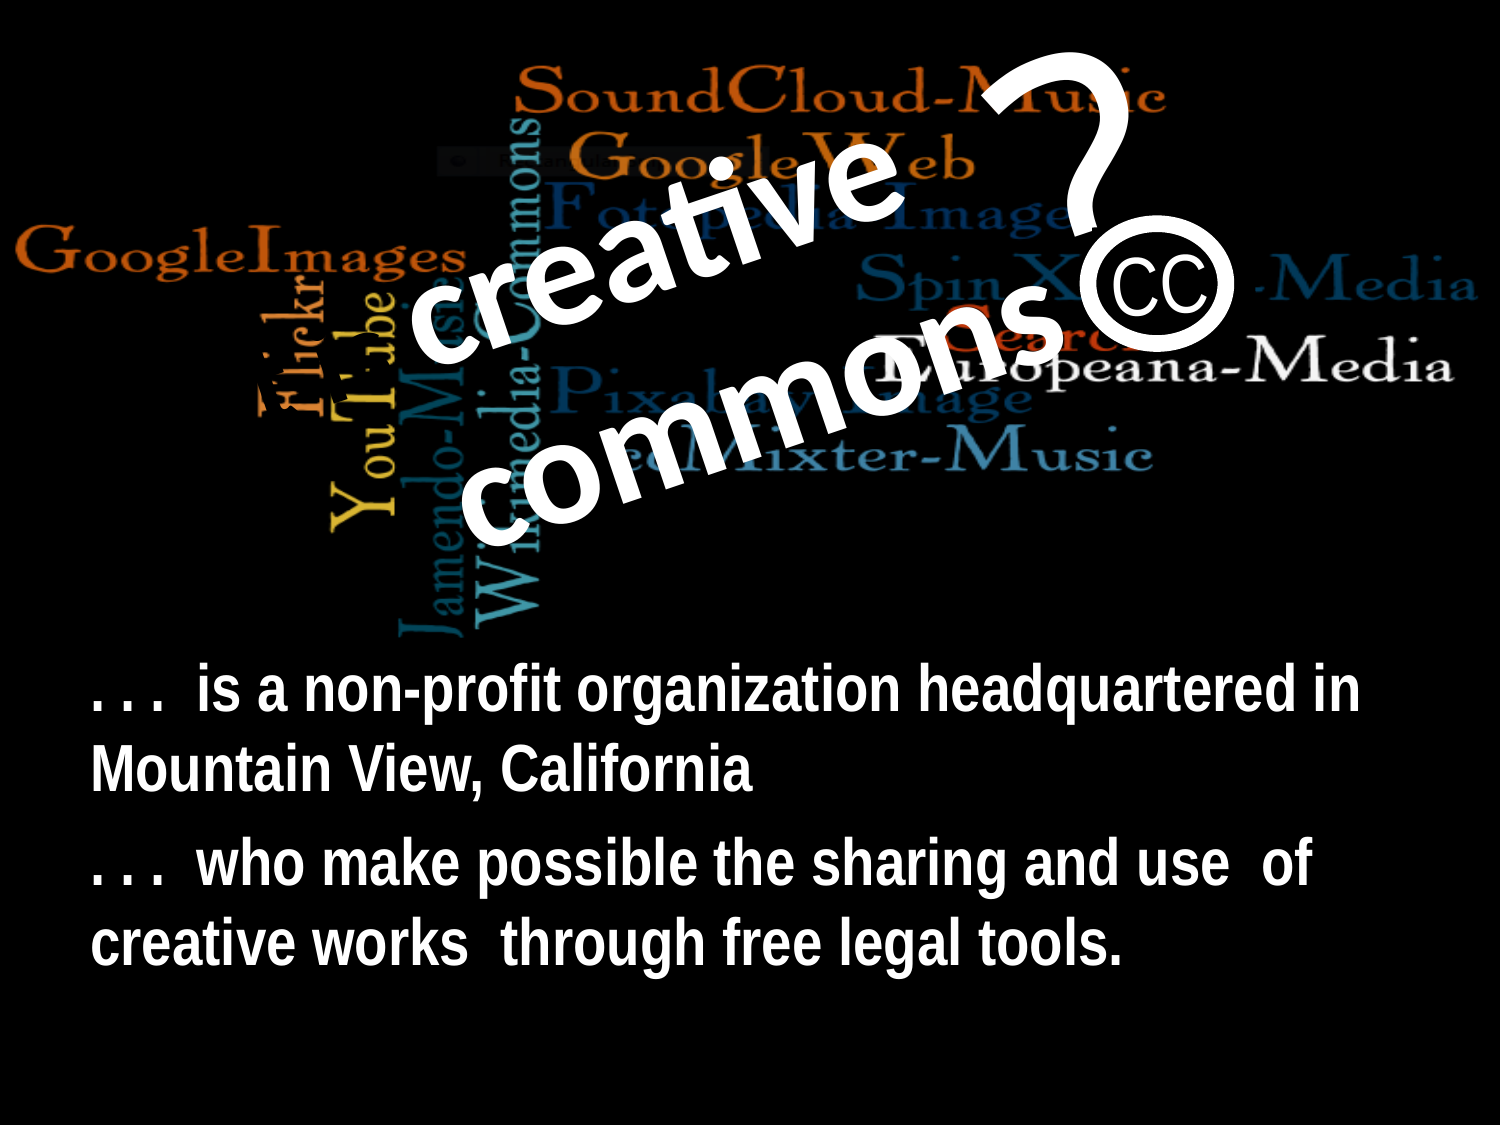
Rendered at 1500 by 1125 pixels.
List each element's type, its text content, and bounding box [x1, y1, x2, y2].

subtitle . . . is a non-profit organization headquartered in Mountain View, California . . . who make possible the sharing and use of creative works through free legal tools. [75, 733, 1388, 1013]
picture [0, 0, 1500, 726]
